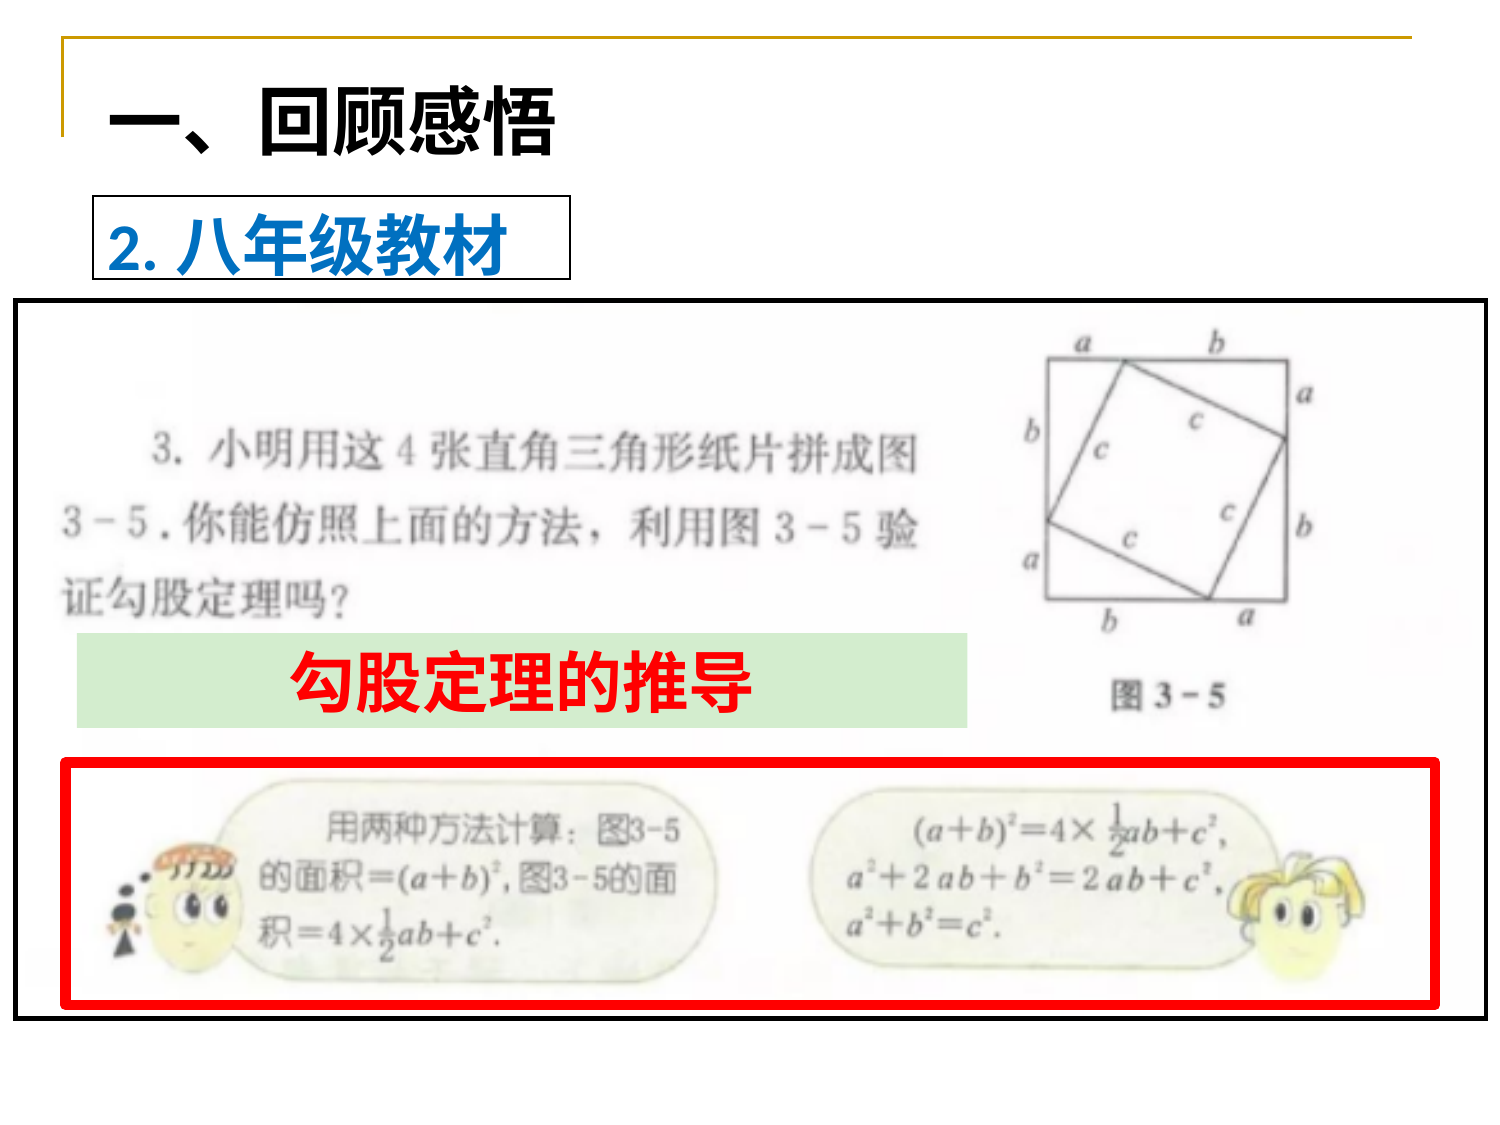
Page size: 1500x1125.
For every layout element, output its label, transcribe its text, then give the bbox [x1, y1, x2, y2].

text_box 2.八年级教材 [93, 196, 570, 279]
text_box 一、回顾感悟 [93, 67, 1500, 172]
picture [17, 302, 1484, 1017]
